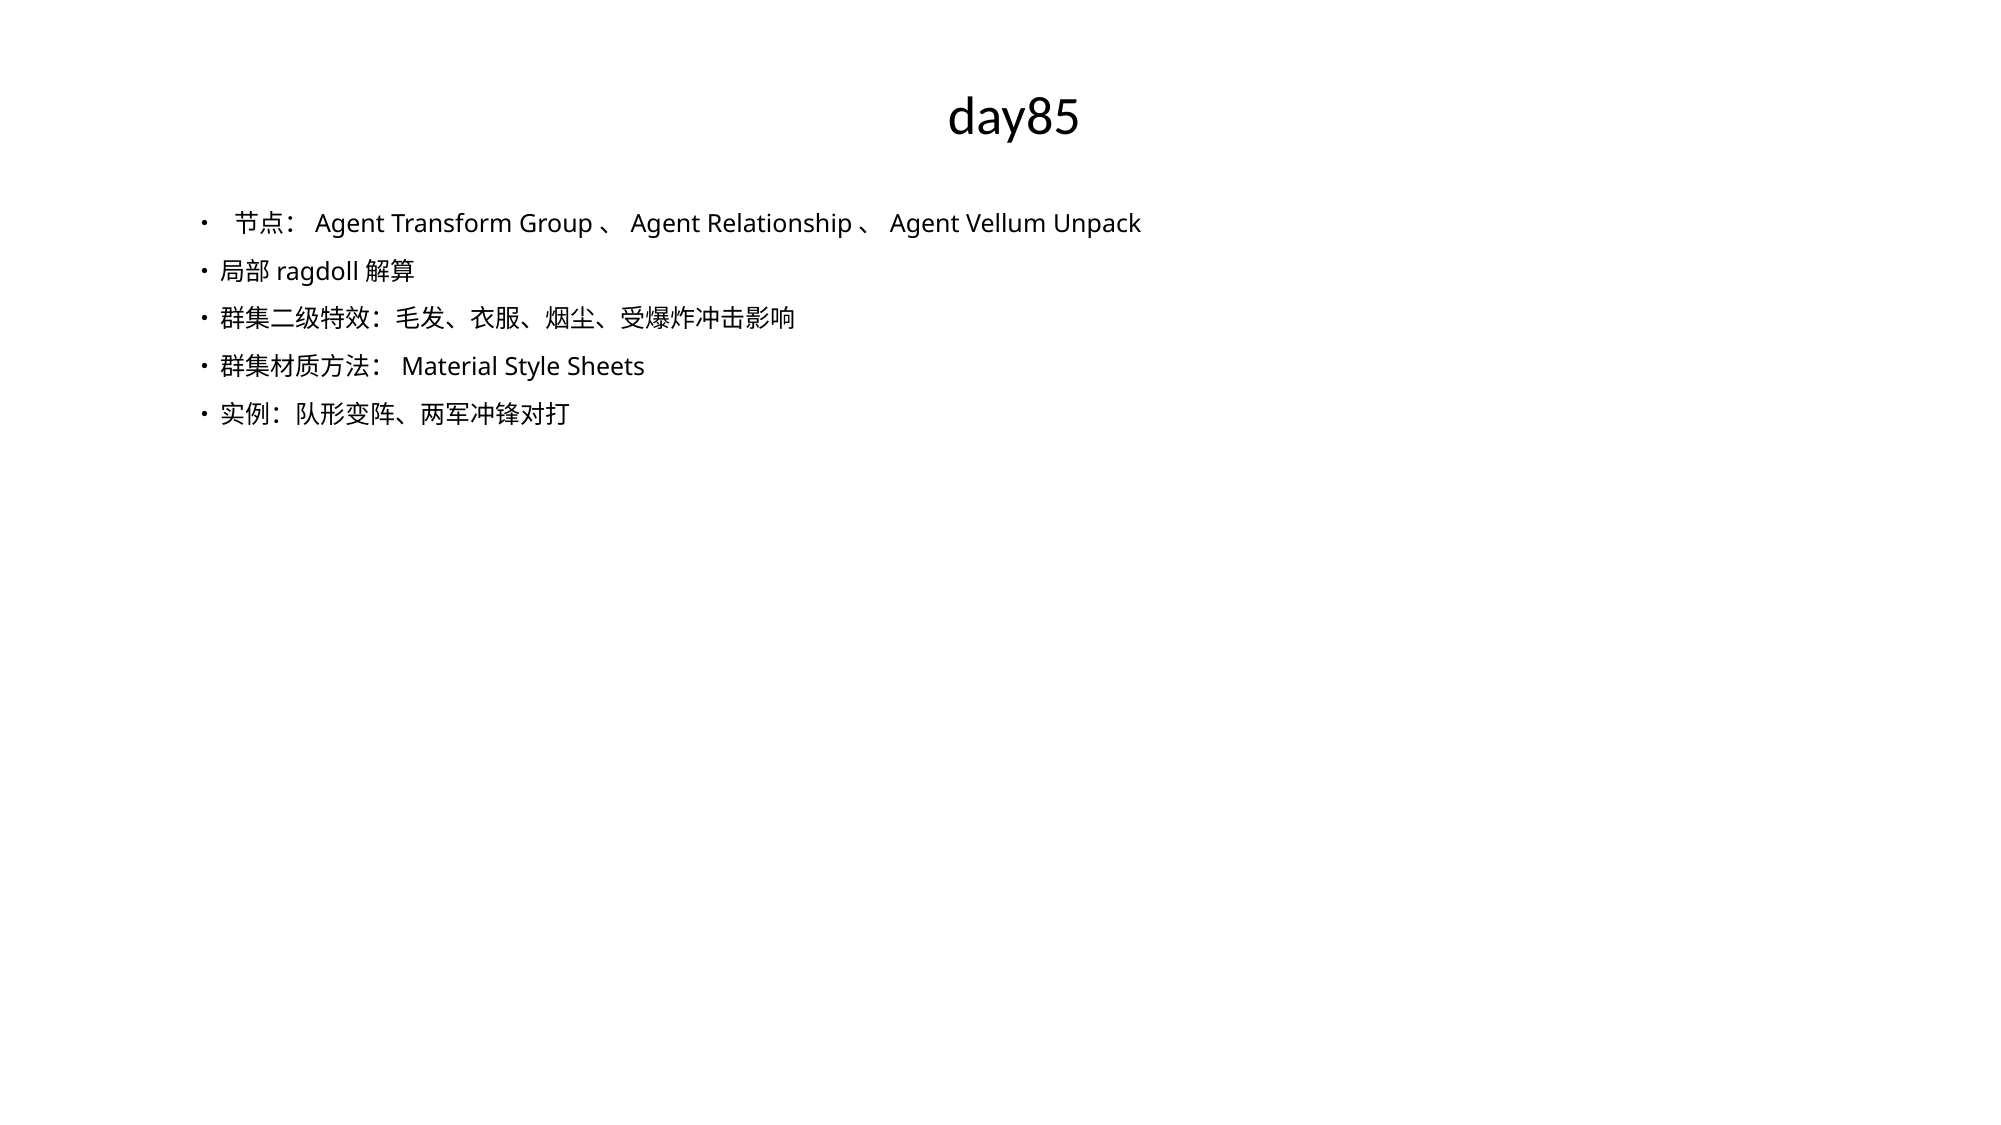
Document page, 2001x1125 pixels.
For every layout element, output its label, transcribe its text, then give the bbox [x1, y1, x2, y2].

subtitle • 节点：Agent Transform Group、Agent Relationship、Agent Vellum Unpack • 局部ragdoll解算 • 群集二级特效：毛发、衣服、烟尘、受爆炸冲击影响 • 群集材质方法：Material Style Sheets • 实例：队形变阵、两军冲锋对打 [176, 203, 1815, 903]
title day85 [543, 41, 1486, 154]
